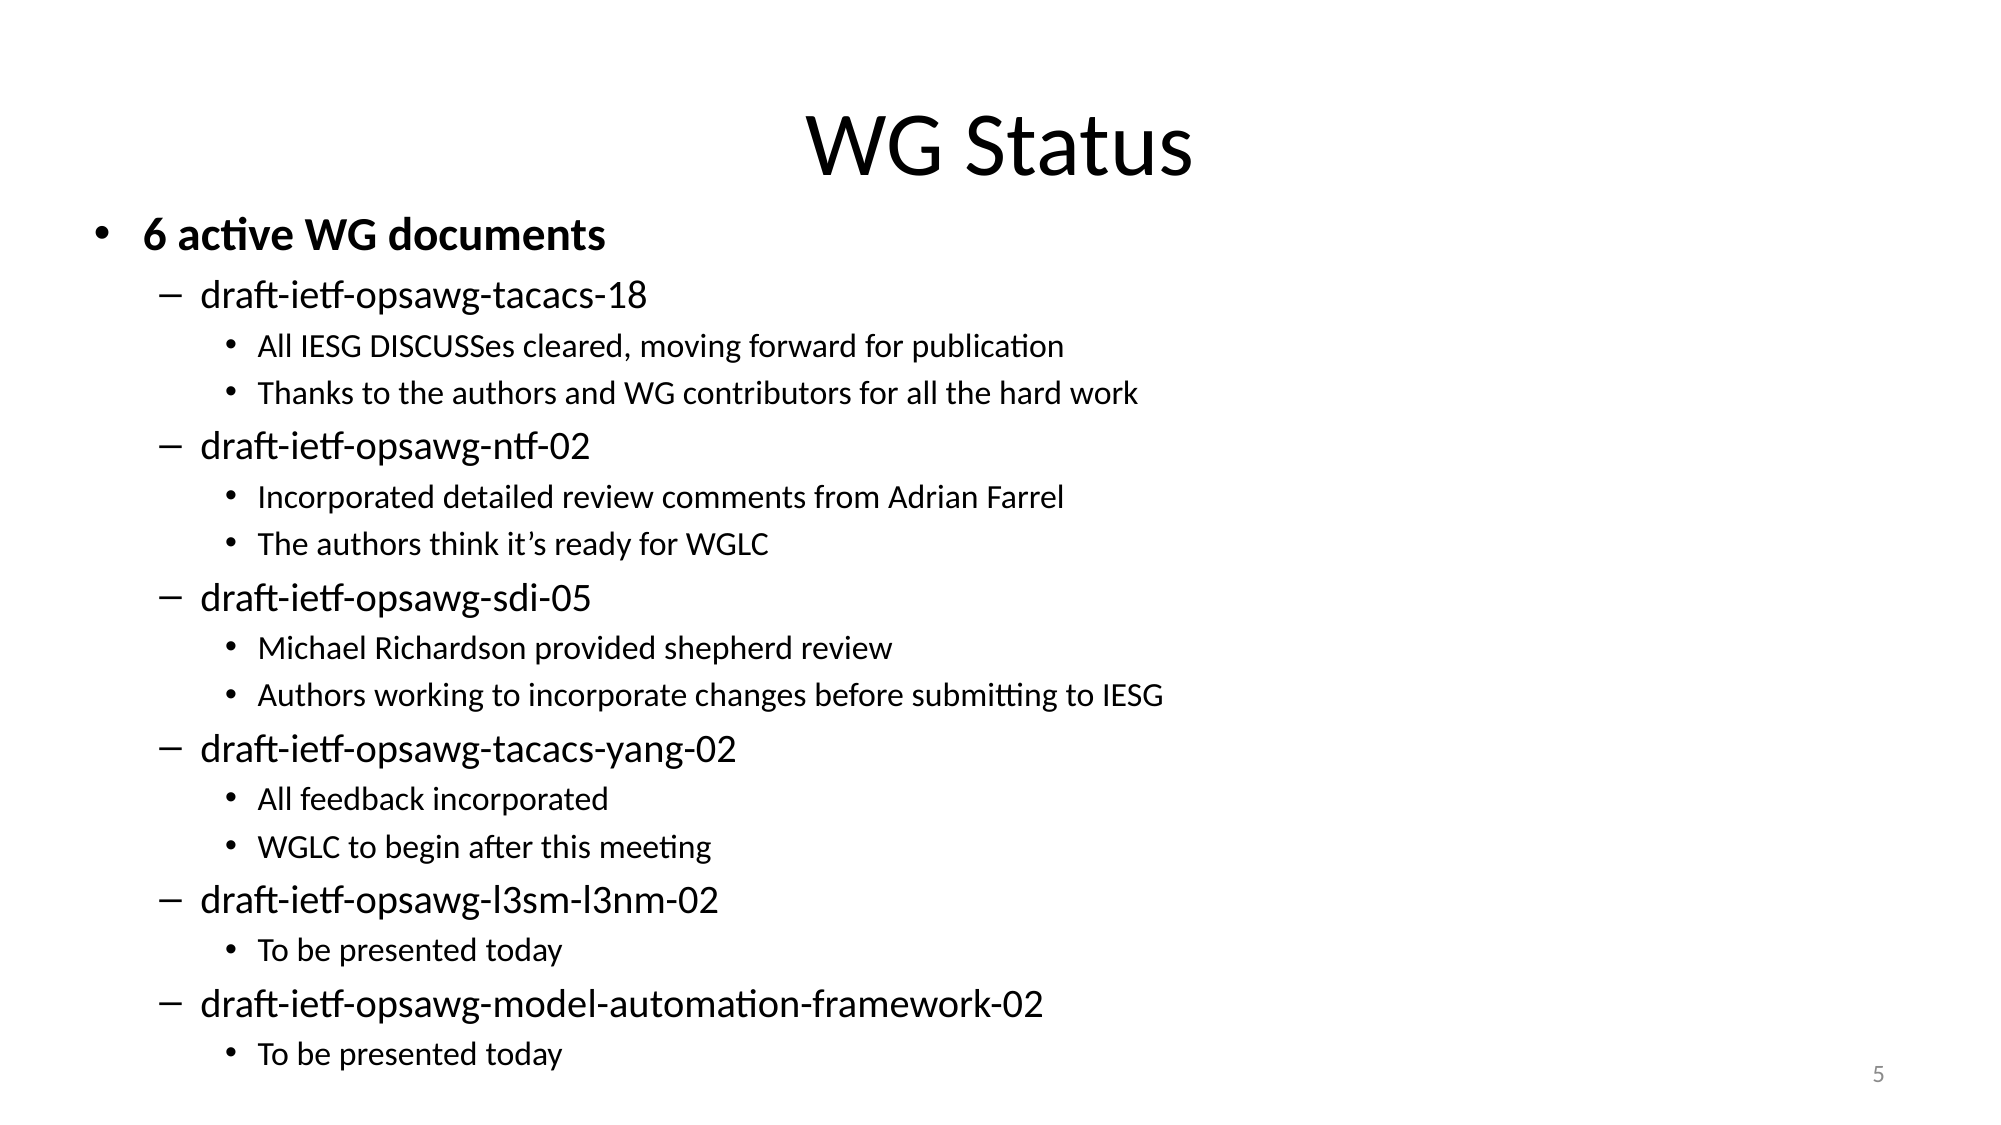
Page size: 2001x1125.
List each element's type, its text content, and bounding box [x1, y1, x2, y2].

slide_number 5 [1433, 1042, 1900, 1103]
list 6 active WG documents draft-ietf-opsawg-tacacs-18 All IESG DISCUSSes cleared, moving forward for publication Thanks to the authors and WG contributors for all the hard work draft-ietf-opsawg-ntf-02 Incorporated detailed review comments from Adrian Farrel The authors think it’s ready for WGLC draft-ietf-opsawg-sdi-05 Michael Richardson provided shepherd review Authors working to incorporate changes before submitting to IESG draft-ietf-opsawg-tacacs-yang-02 All feedback incorporated WGLC to begin after this meeting draft-ietf-opsawg-l3sm-l3nm-02 To be presented today draft-ietf-opsawg-model-automation-framework-02 To be presented today [78, 196, 1934, 1083]
title WG Status [99, 45, 1900, 196]
